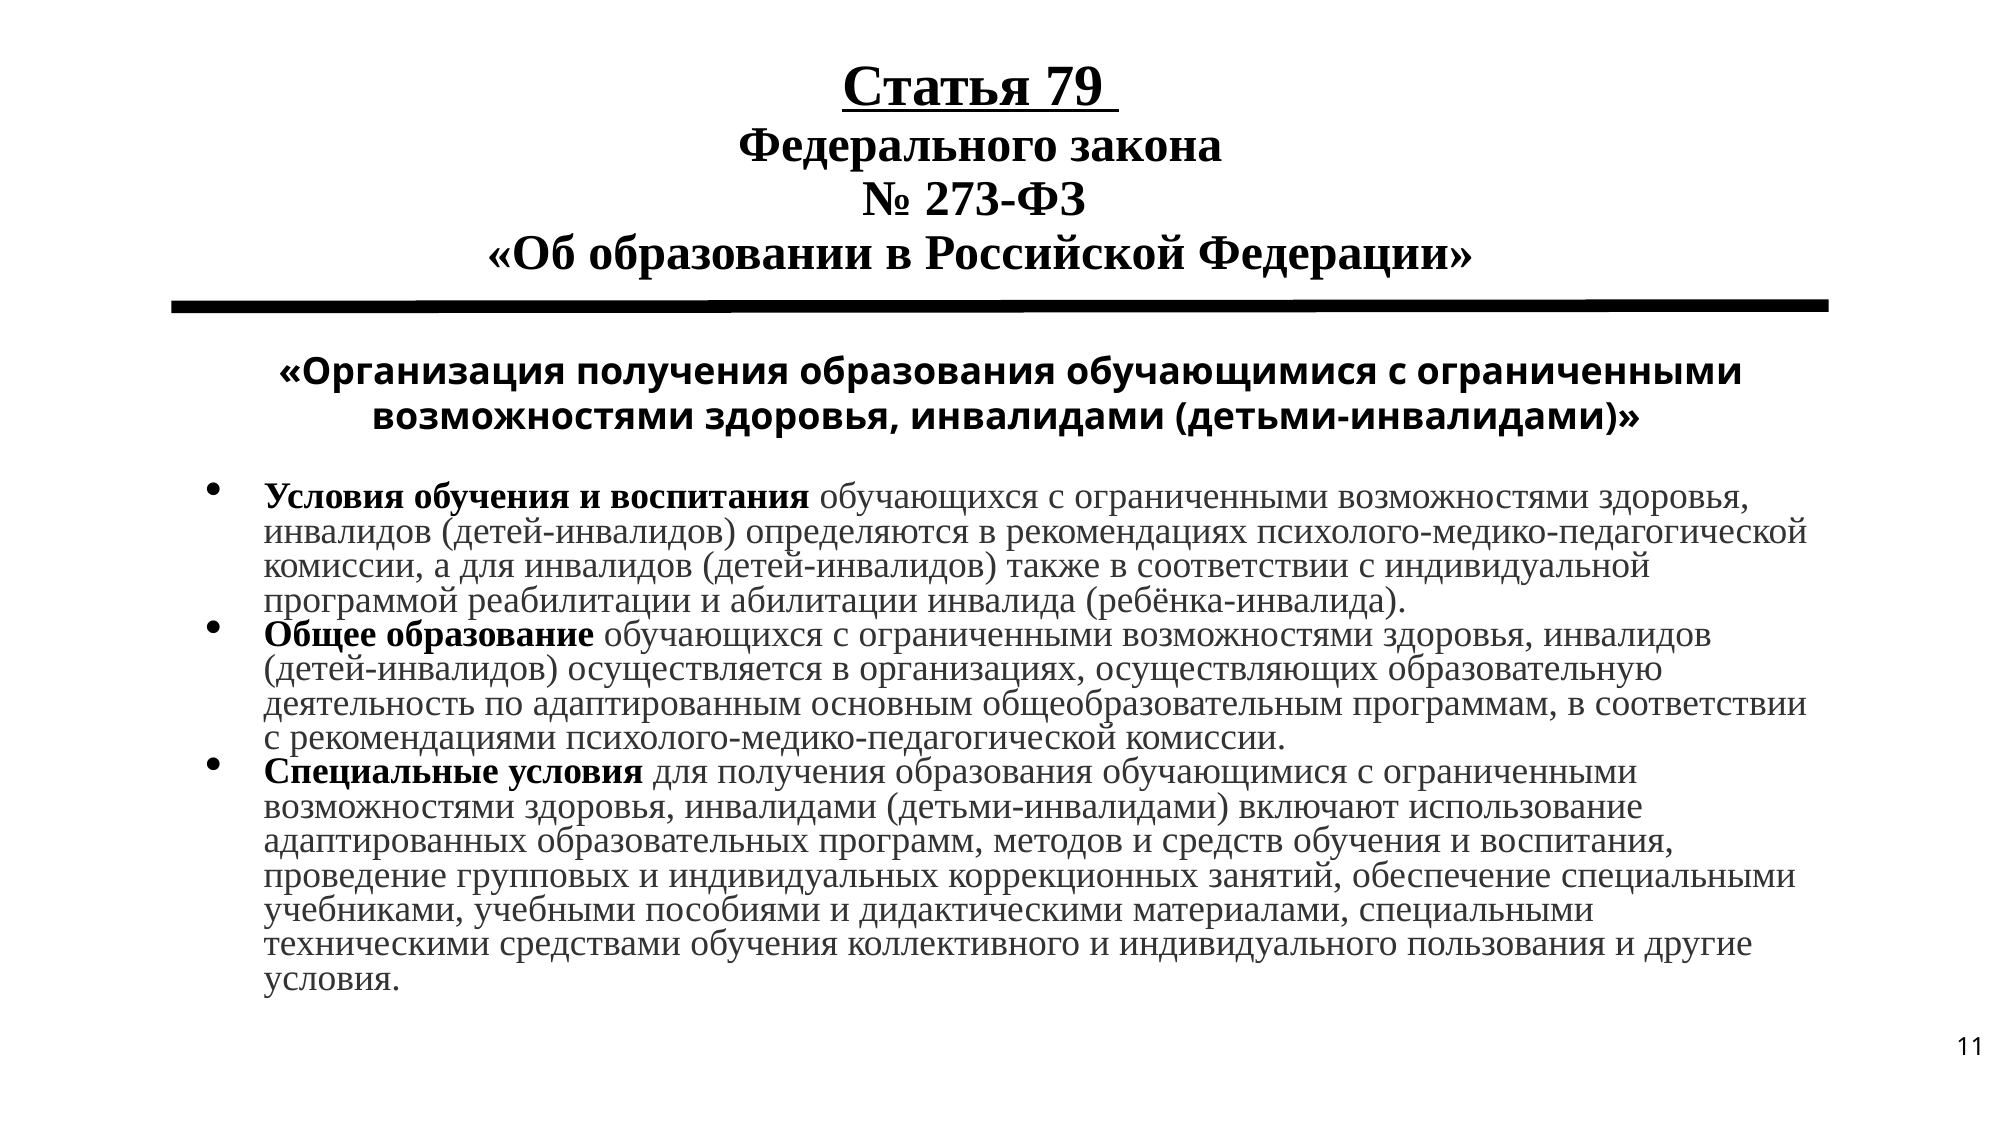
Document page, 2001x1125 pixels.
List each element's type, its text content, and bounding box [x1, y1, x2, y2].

text_box «Организация получения образования обучающимися с ограниченными возможностями здоровья, инвалидами (детьми-инвалидами)» Условия обучения и воспитания обучающихся с ограниченными возможностями здоровья, инвалидов (детей-инвалидов) определяются в рекомендациях психолого-медико-педагогической комиссии, а для инвалидов (детей-инвалидов) также в соответствии с индивидуальной программой реабилитации и абилитации инвалида (ребёнка-инвалида). Общее образование обучающихся с ограниченными возможностями здоровья, инвалидов (детей-инвалидов) осуществляется в организациях, осуществляющих образовательную деятельность по адаптированным основным общеобразовательным программам, в соответствии с рекомендациями психолого-медико-педагогической комиссии. Специальные условия для получения образования обучающимися с ограниченными возможностями здоровья, инвалидами (детьми-инвалидами) включают использование адаптированных образовательных программ, методов и средств обучения и воспитания, проведение групповых и индивидуальных коррекционных занятий, обеспечение специальными учебниками, учебными пособиями и дидактическими материалами, специальными техническими средствами обучения коллективного и индивидуального пользования и другие условия. [192, 339, 1831, 1006]
title Статья 79 Федерального закона № 273-ФЗ «Об образовании в Российской Федерации» [339, 0, 1622, 281]
slide_number 11 [1932, 1032, 2000, 1063]
